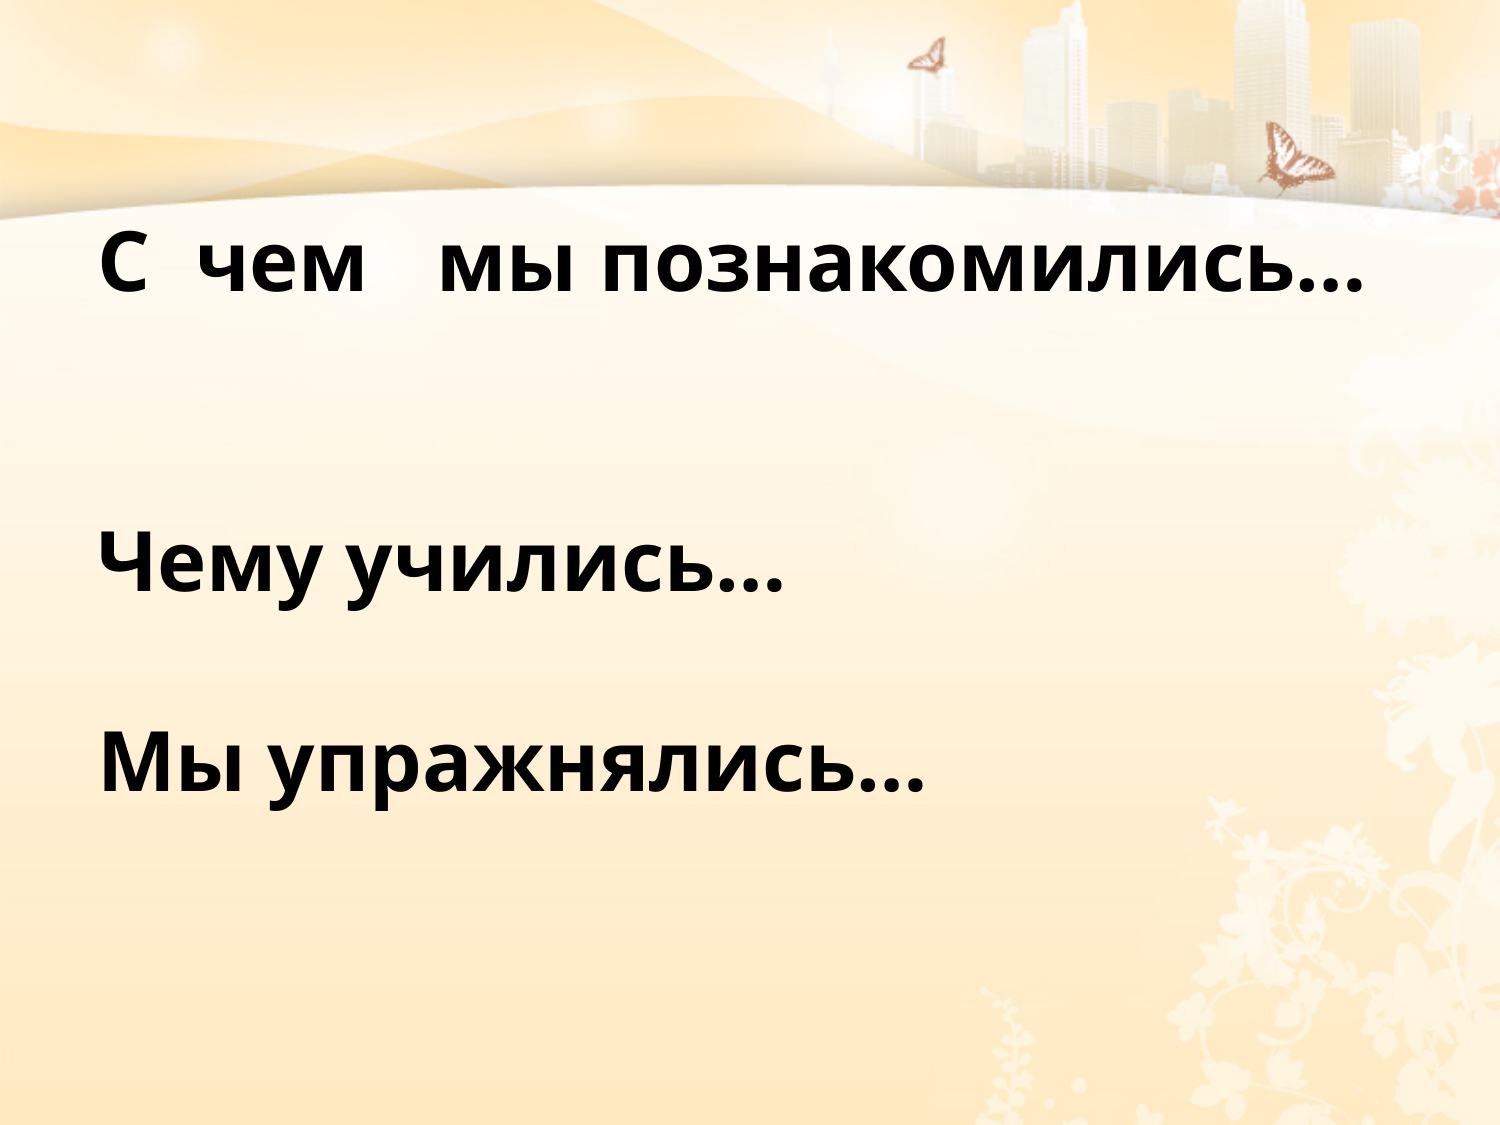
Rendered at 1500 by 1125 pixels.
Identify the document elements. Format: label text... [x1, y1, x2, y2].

text_box С чем мы познакомились… Чему учились… Мы упражнялись… [82, 0, 1383, 816]
picture [0, 0, 1500, 1125]
